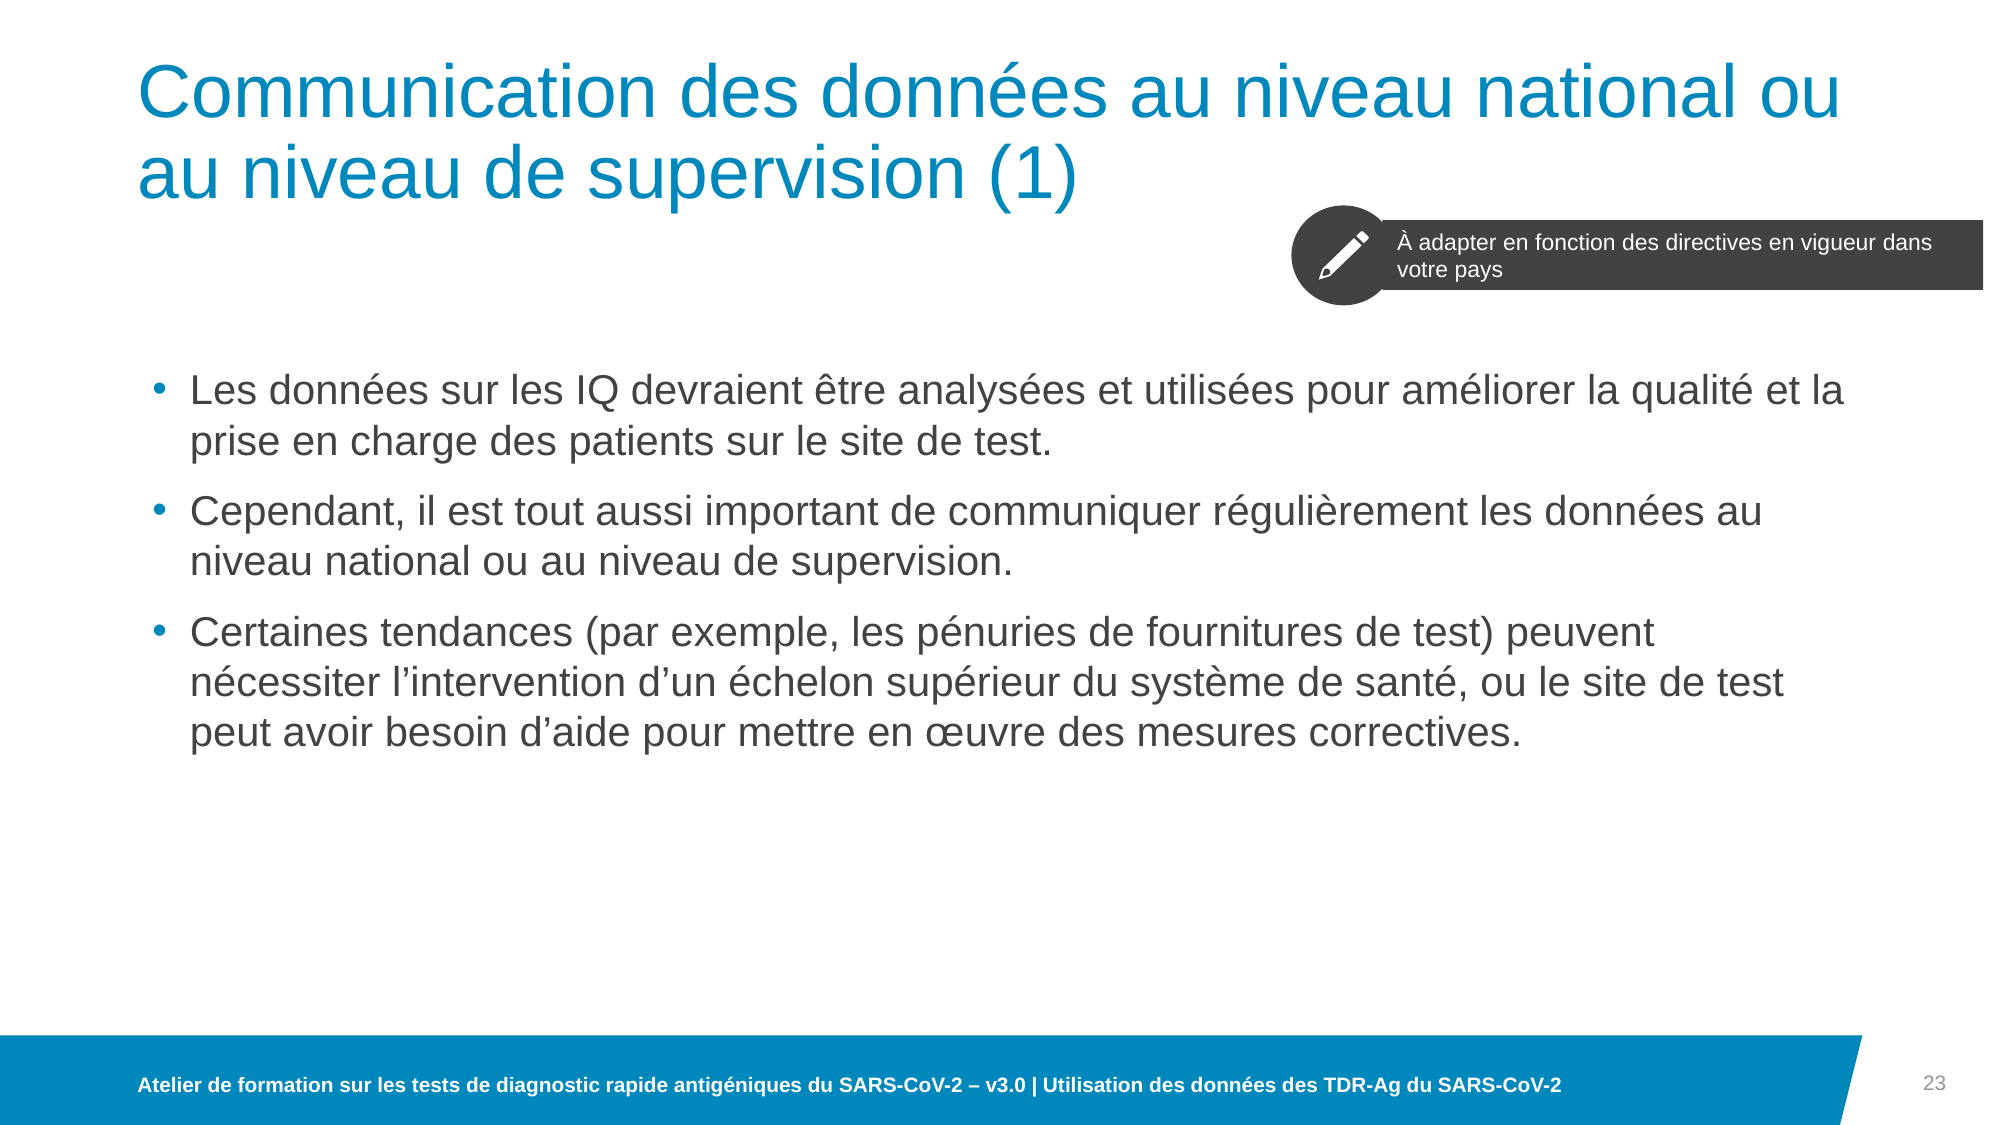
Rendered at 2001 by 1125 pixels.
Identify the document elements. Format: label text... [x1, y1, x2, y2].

footer Atelier de formation sur les tests de diagnostic rapide antigéniques du SARS-CoV-2 – v3.0 | Utilisation des données des TDR-Ag du SARS-CoV-2 [137, 1042, 1598, 1125]
slide_number 23 [1862, 1035, 1947, 1125]
title Communication des données au niveau national ou au niveau de supervision (1) [137, 59, 1863, 215]
list Les données sur les IQ devraient être analysées et utilisées pour améliorer la qualité et la prise en charge des patients sur le site de test. Cependant, il est tout aussi important de communiquer régulièrement les données au niveau national ou au niveau de supervision. Certaines tendances (par exemple, les pénuries de fournitures de test) peuvent nécessiter l’intervention d’un échelon supérieur du système de santé, ou le site de test peut avoir besoin d’aide pour mettre en œuvre des mesures correctives. [137, 284, 1863, 1014]
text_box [1292, 206, 1984, 305]
